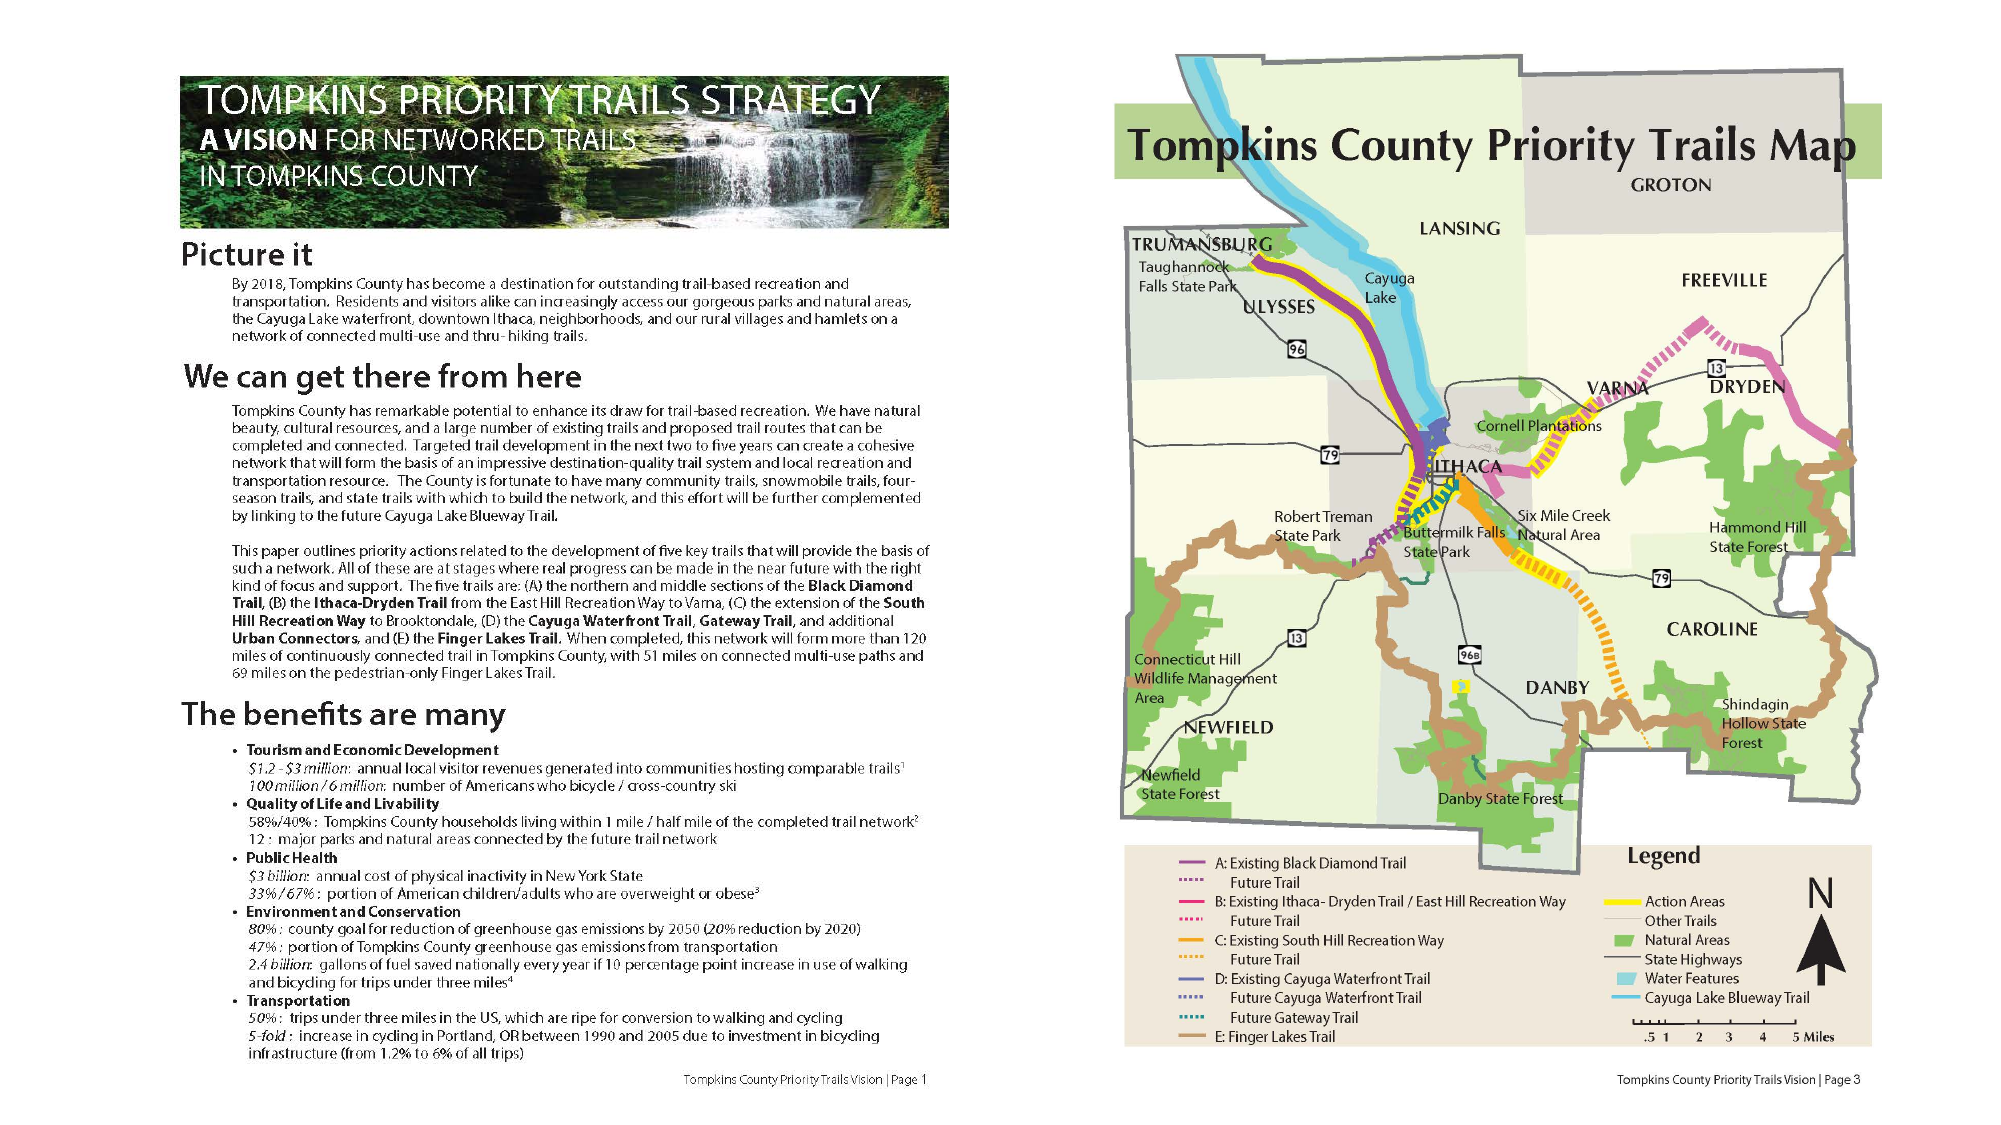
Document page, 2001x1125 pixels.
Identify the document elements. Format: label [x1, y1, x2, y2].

picture [1063, 0, 1933, 1125]
picture [129, 0, 1000, 1125]
